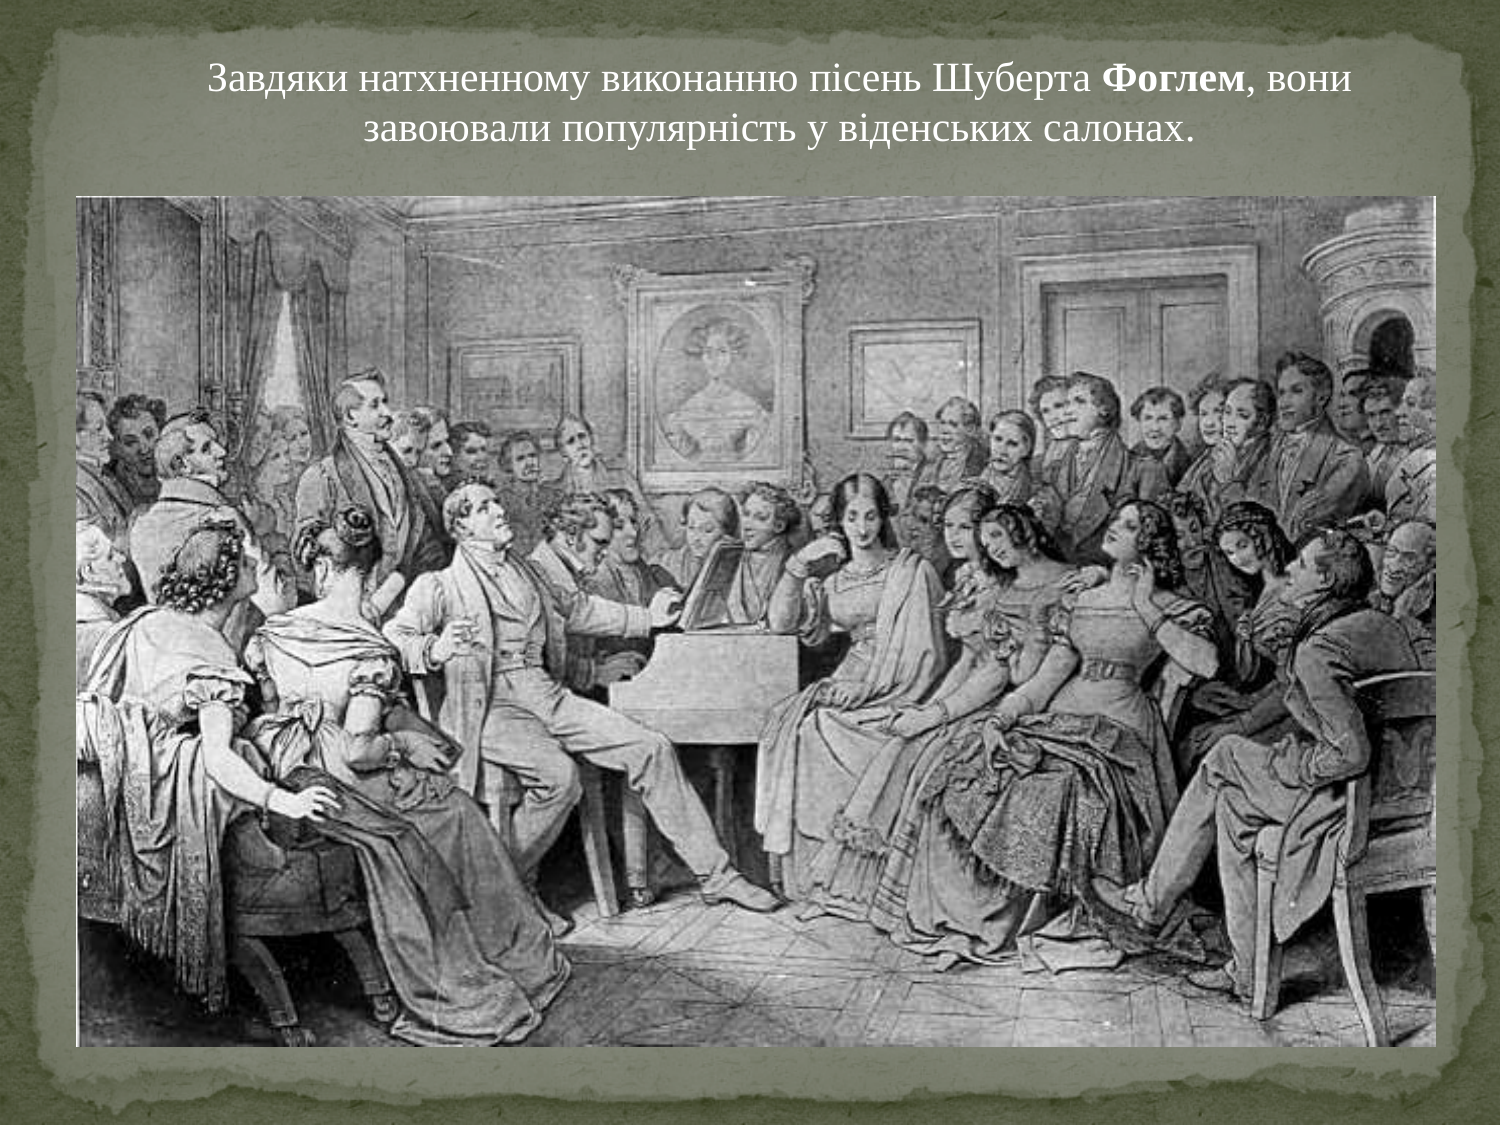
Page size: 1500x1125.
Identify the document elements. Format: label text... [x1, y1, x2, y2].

picture [76, 196, 1436, 1047]
text_box Завдяки натхненному виконанню пісень Шуберта Фоглем, вони завоювали популярність у віденських салонах. [135, 42, 1424, 158]
